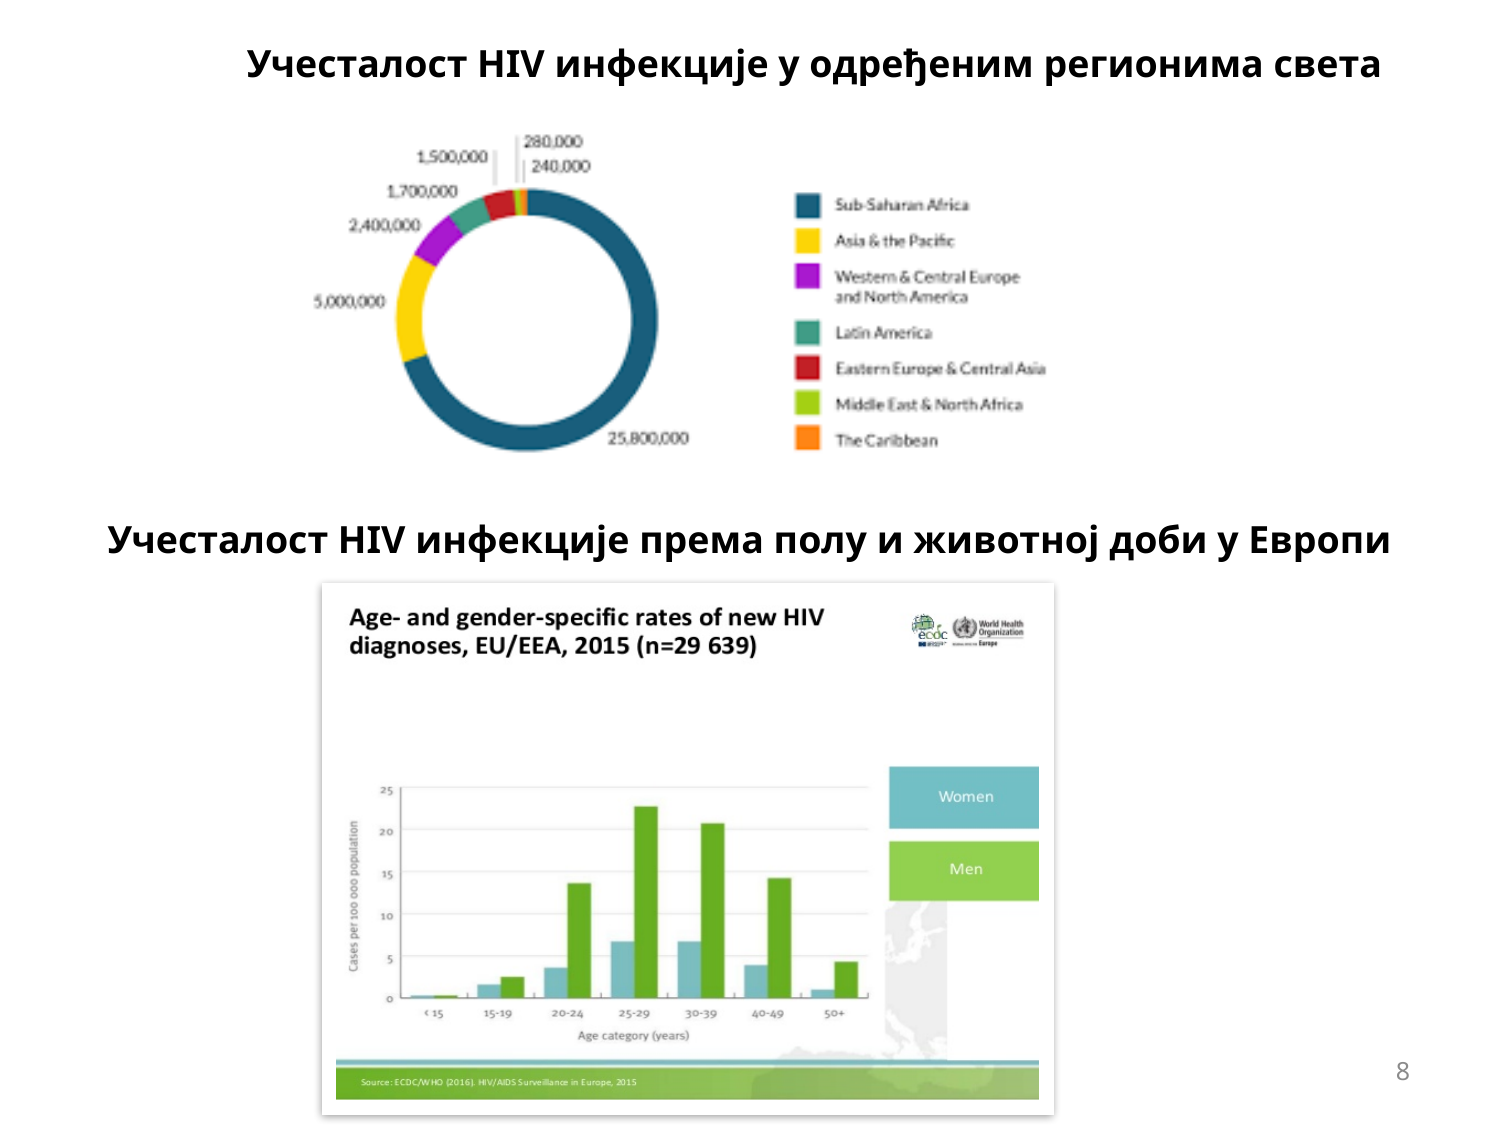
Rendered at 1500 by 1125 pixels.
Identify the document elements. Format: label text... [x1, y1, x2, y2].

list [277, 113, 1069, 516]
footer Учесталост HIV инфекције према полу и животној доби у Европи [0, 503, 1500, 575]
title Учесталост HIV инфекције у одређеним регионима света [88, 0, 1500, 126]
slide_number 8 [1074, 1042, 1425, 1103]
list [336, 597, 1040, 1101]
